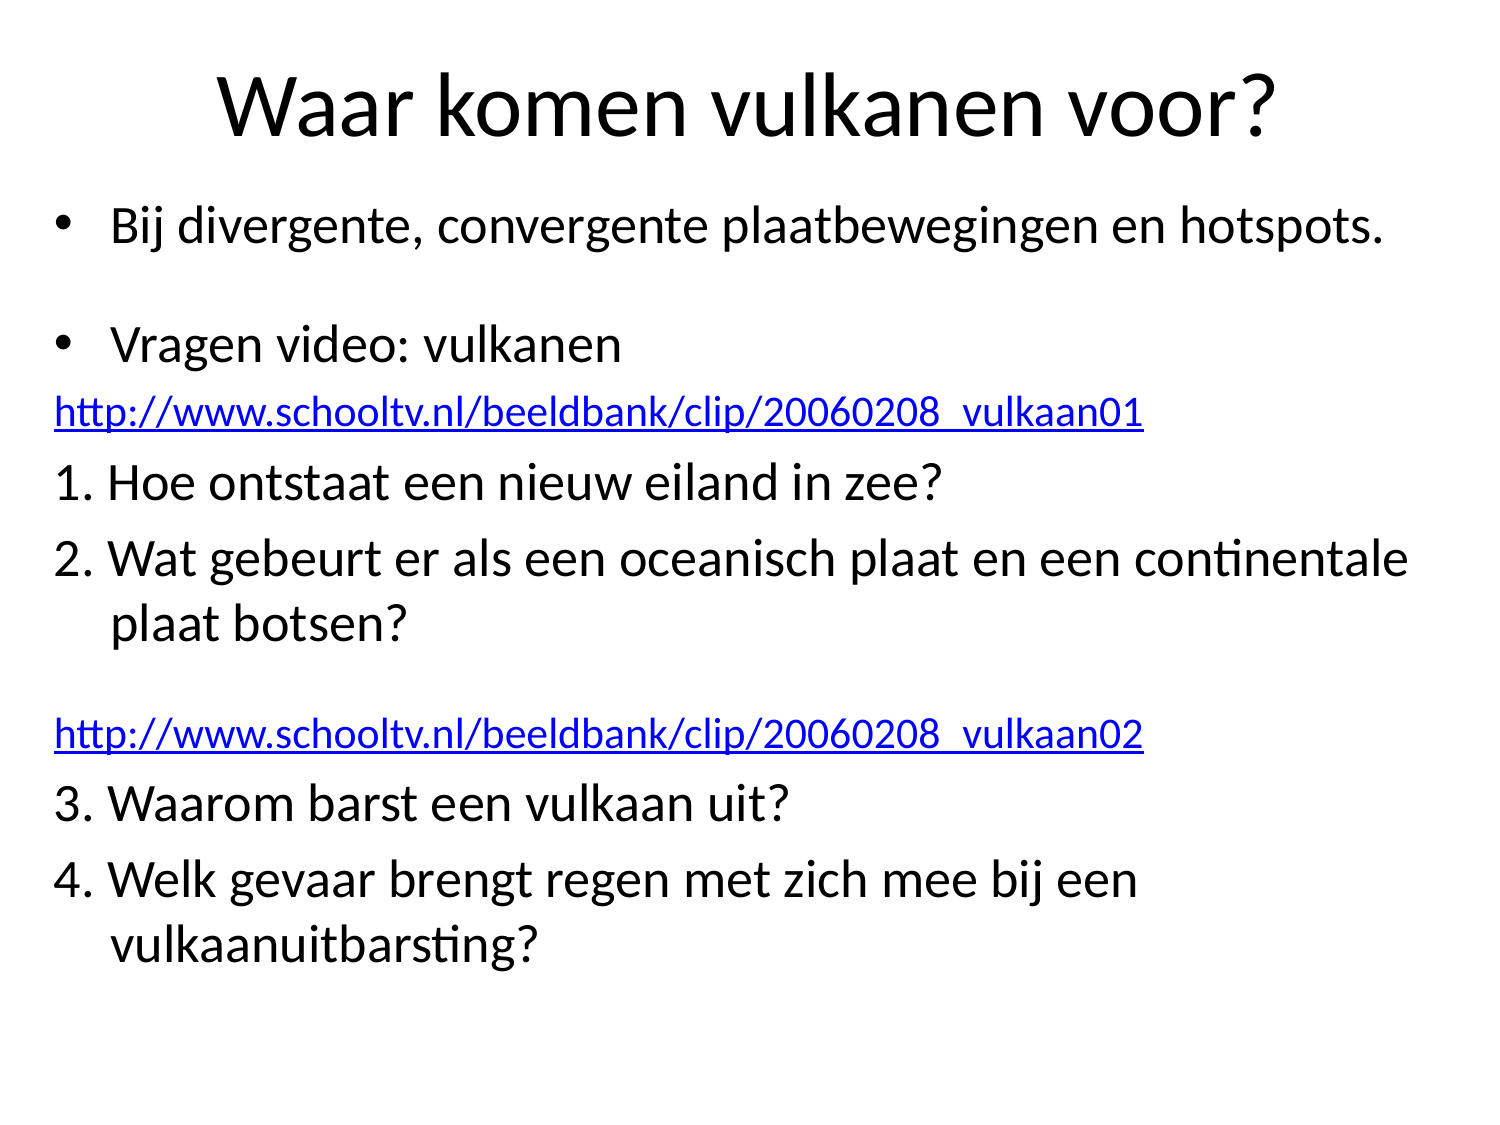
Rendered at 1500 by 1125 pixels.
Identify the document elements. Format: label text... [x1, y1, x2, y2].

title Waar komen vulkanen voor? [73, 25, 1424, 173]
list Bij divergente, convergente plaatbewegingen en hotspots. Vragen video: vulkanen http://www.schooltv.nl/beeldbank/clip/20060208_vulkaan01 1. Hoe ontstaat een nieuw eiland in zee? 2. Wat gebeurt er als een oceanisch plaat en een continentale plaat botsen? http://www.schooltv.nl/beeldbank/clip/20060208_vulkaan02 3. Waarom barst een vulkaan uit? 4. Welk gevaar brengt regen met zich mee bij een vulkaanuitbarsting? [38, 181, 1464, 984]
